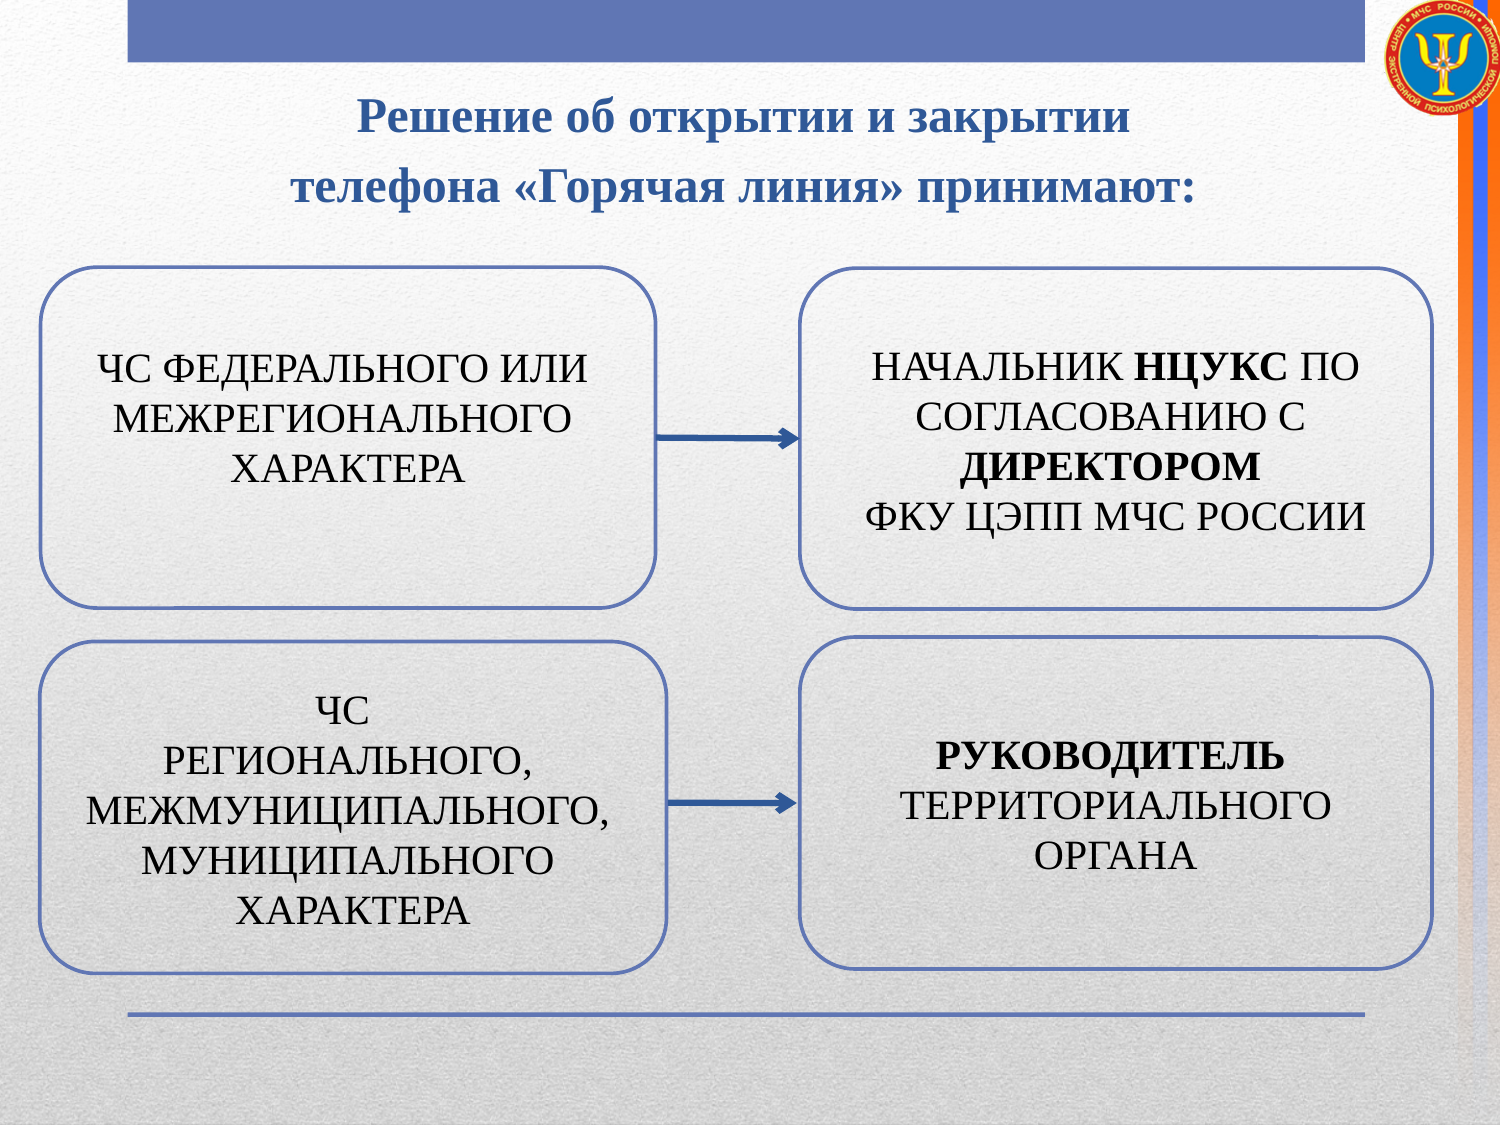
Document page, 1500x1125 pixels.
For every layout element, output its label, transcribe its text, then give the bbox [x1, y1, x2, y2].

text_box [112, 54, 1378, 75]
text_box ЧС РЕГИОНАЛЬНОГО, МЕЖМУНИЦИПАЛЬНОГО, МУНИЦИПАЛЬНОГО ХАРАКТЕРА [37, 639, 669, 976]
picture [1383, 0, 1500, 1125]
text_box Решение об открытии и закрытии телефона «Горячая линия» принимают: [0, 75, 1452, 220]
text_box РУКОВОДИТЕЛЬ ТЕРРИТОРИАЛЬНОГО ОРГАНА [797, 635, 1434, 971]
text_box ЧС ФЕДЕРАЛЬНОГО ИЛИ МЕЖРЕГИОНАЛЬНОГО ХАРАКТЕРА [38, 265, 658, 610]
text_box НАЧАЛЬНИК НЦУКС ПО СОГЛАСОВАНИЮ С ДИРЕКТОРОМ ФКУ ЦЭПП МЧС РОССИИ [798, 266, 1434, 611]
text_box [654, 436, 801, 440]
